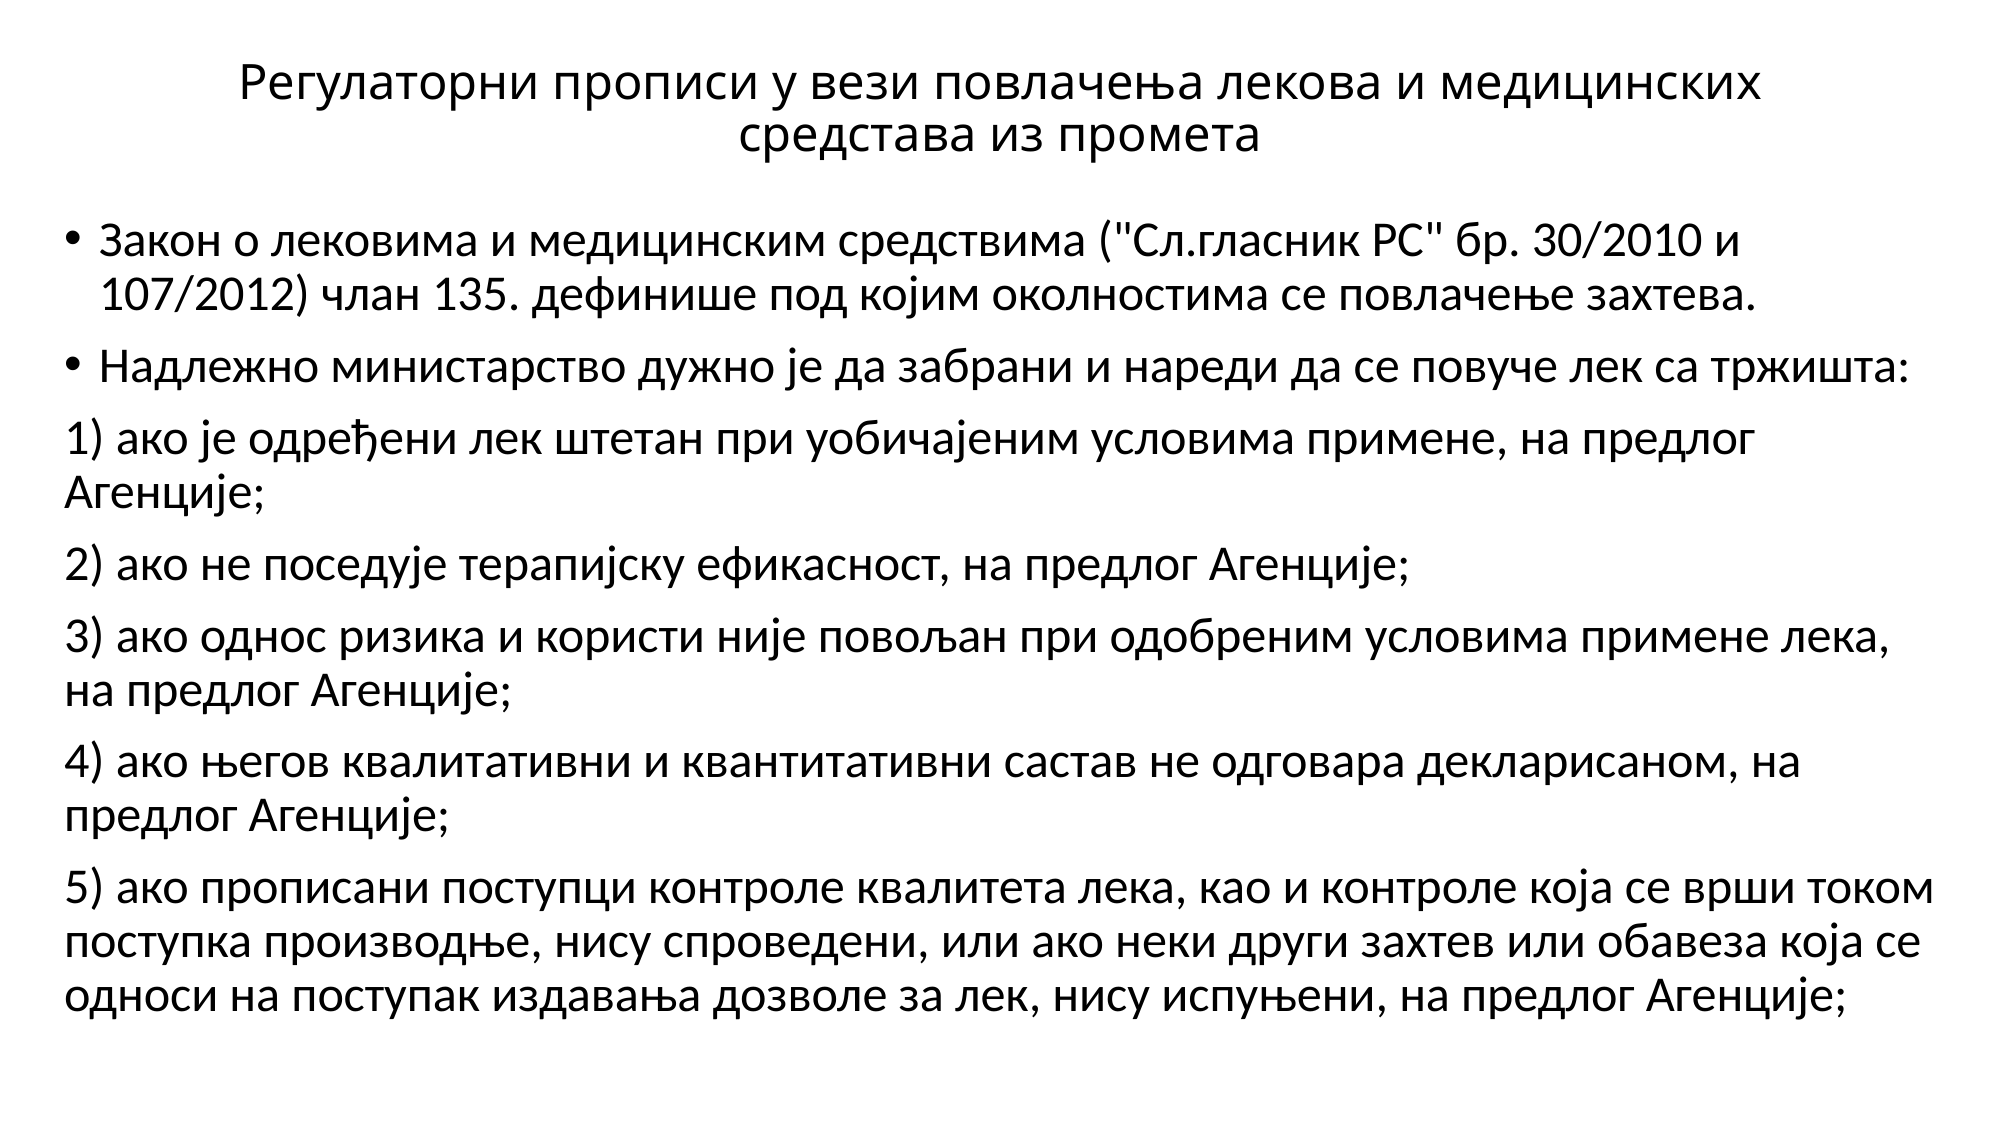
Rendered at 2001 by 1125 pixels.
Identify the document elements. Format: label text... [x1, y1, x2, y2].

list Закон о лековима и медицинским средствима ("Сл.гласник РС" бр. 30/2010 и 107/2012) члан 135. дефинише под којим околностима се повлачење захтева. Надлежно министарство дужно је да забрани и нареди да се повуче лек са тржишта: 1) ако је одређени лек штетан при уобичајеним условима примене, на предлог Агенције; 2) ако не поседује терапијску ефикасност, на предлог Агенције; 3) ако однос ризика и користи није повољан при одобреним условима примене лека, на предлог Агенције; 4) ако његов квалитативни и квантитативни састав не одговара декларисаном, на предлог Агенције; 5) ако прописани поступци контроле квалитета лека, као и контроле која се врши током поступка производње, нису спроведени, или ако неки други захтев или обавеза која се односи на поступак издавања дозволе за лек, нису испуњени, на предлог Агенције; [49, 205, 1957, 1089]
title Регулаторни прописи у вези повлачења лекова и медицинских средстава из промета [137, 49, 1863, 171]
